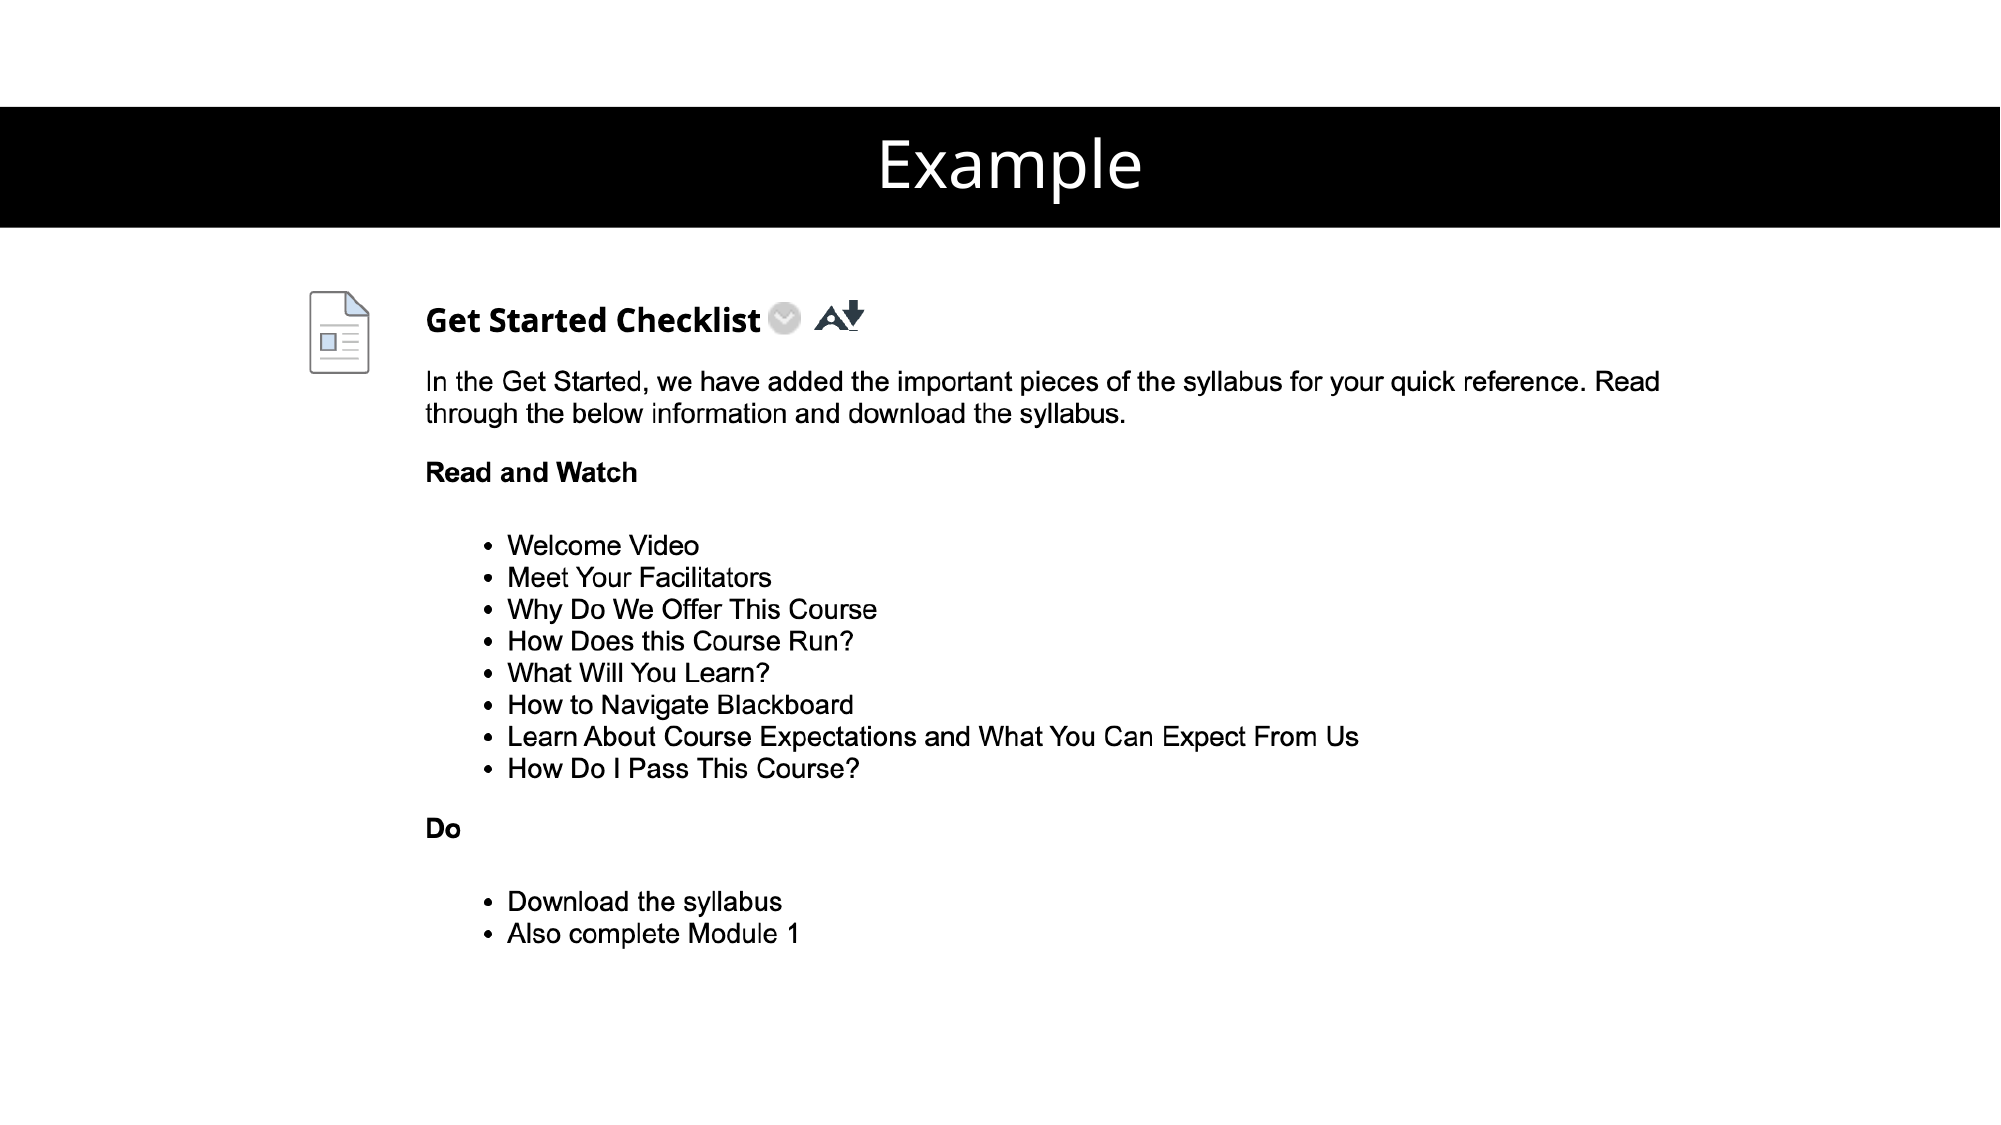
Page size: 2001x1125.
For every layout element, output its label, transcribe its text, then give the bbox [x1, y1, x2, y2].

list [264, 274, 1736, 996]
text_box [0, 106, 2000, 229]
title Example [91, 105, 1931, 228]
